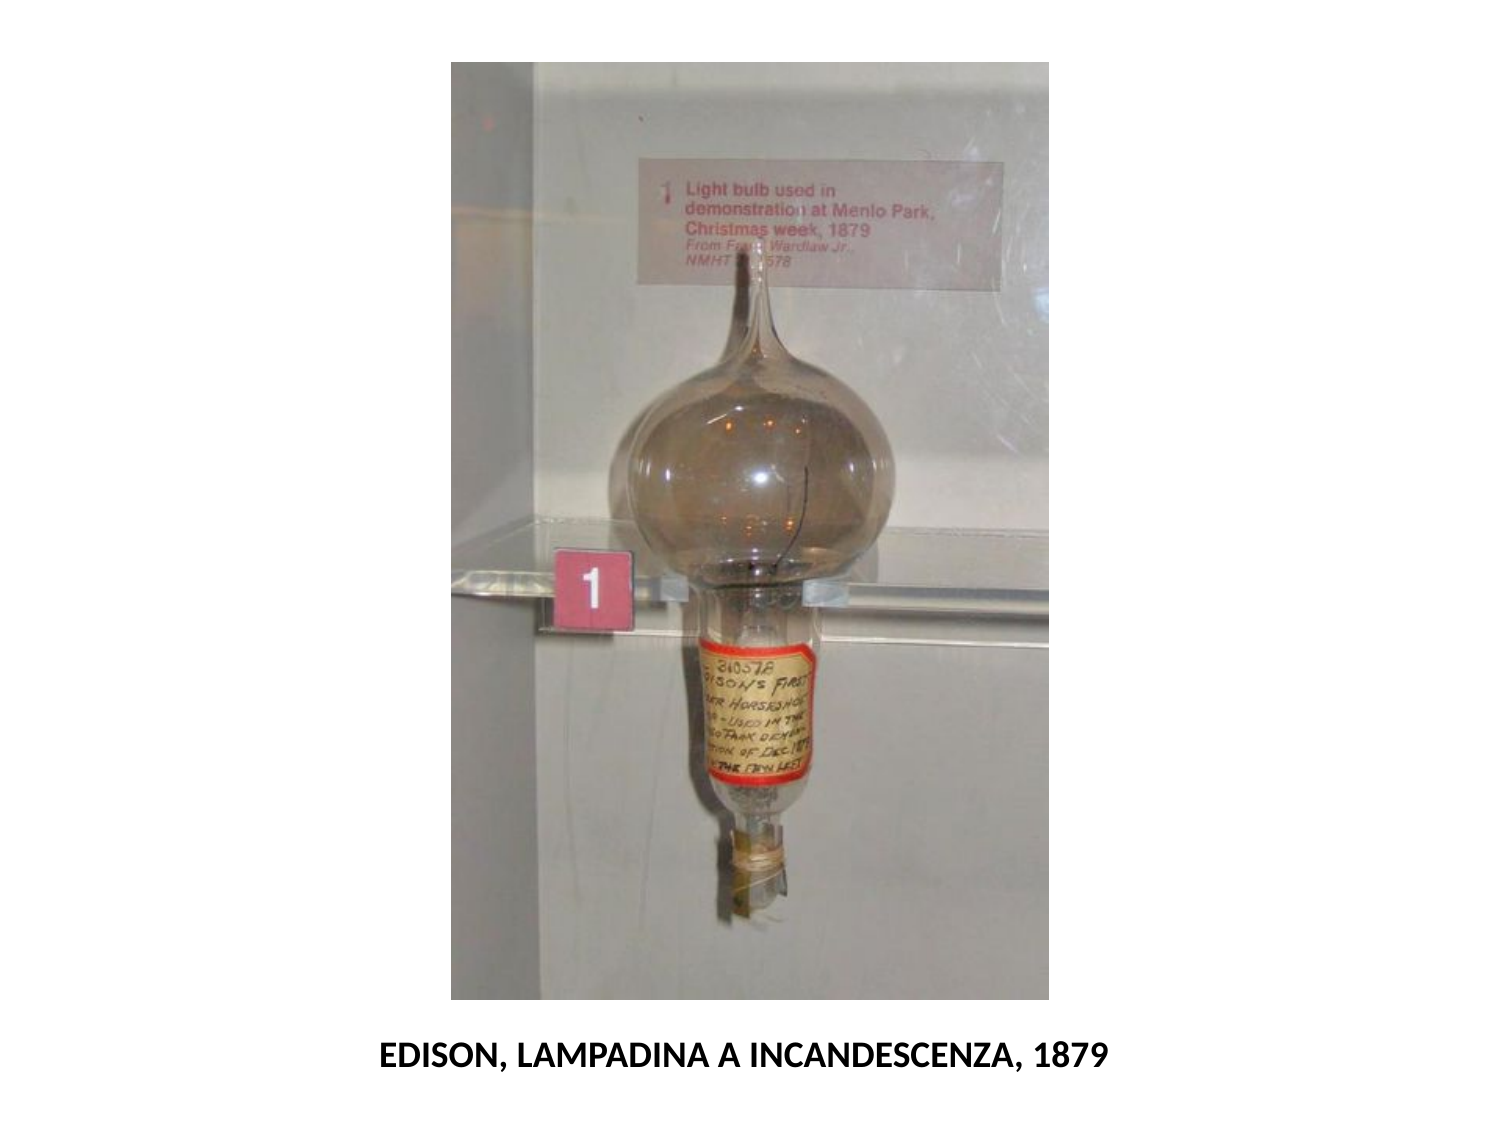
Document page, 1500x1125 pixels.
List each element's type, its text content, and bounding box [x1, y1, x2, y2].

text_box EDISON, LAMPADINA A INCANDESCENZA, 1879 [159, 1023, 1329, 1083]
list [450, 62, 1050, 1001]
